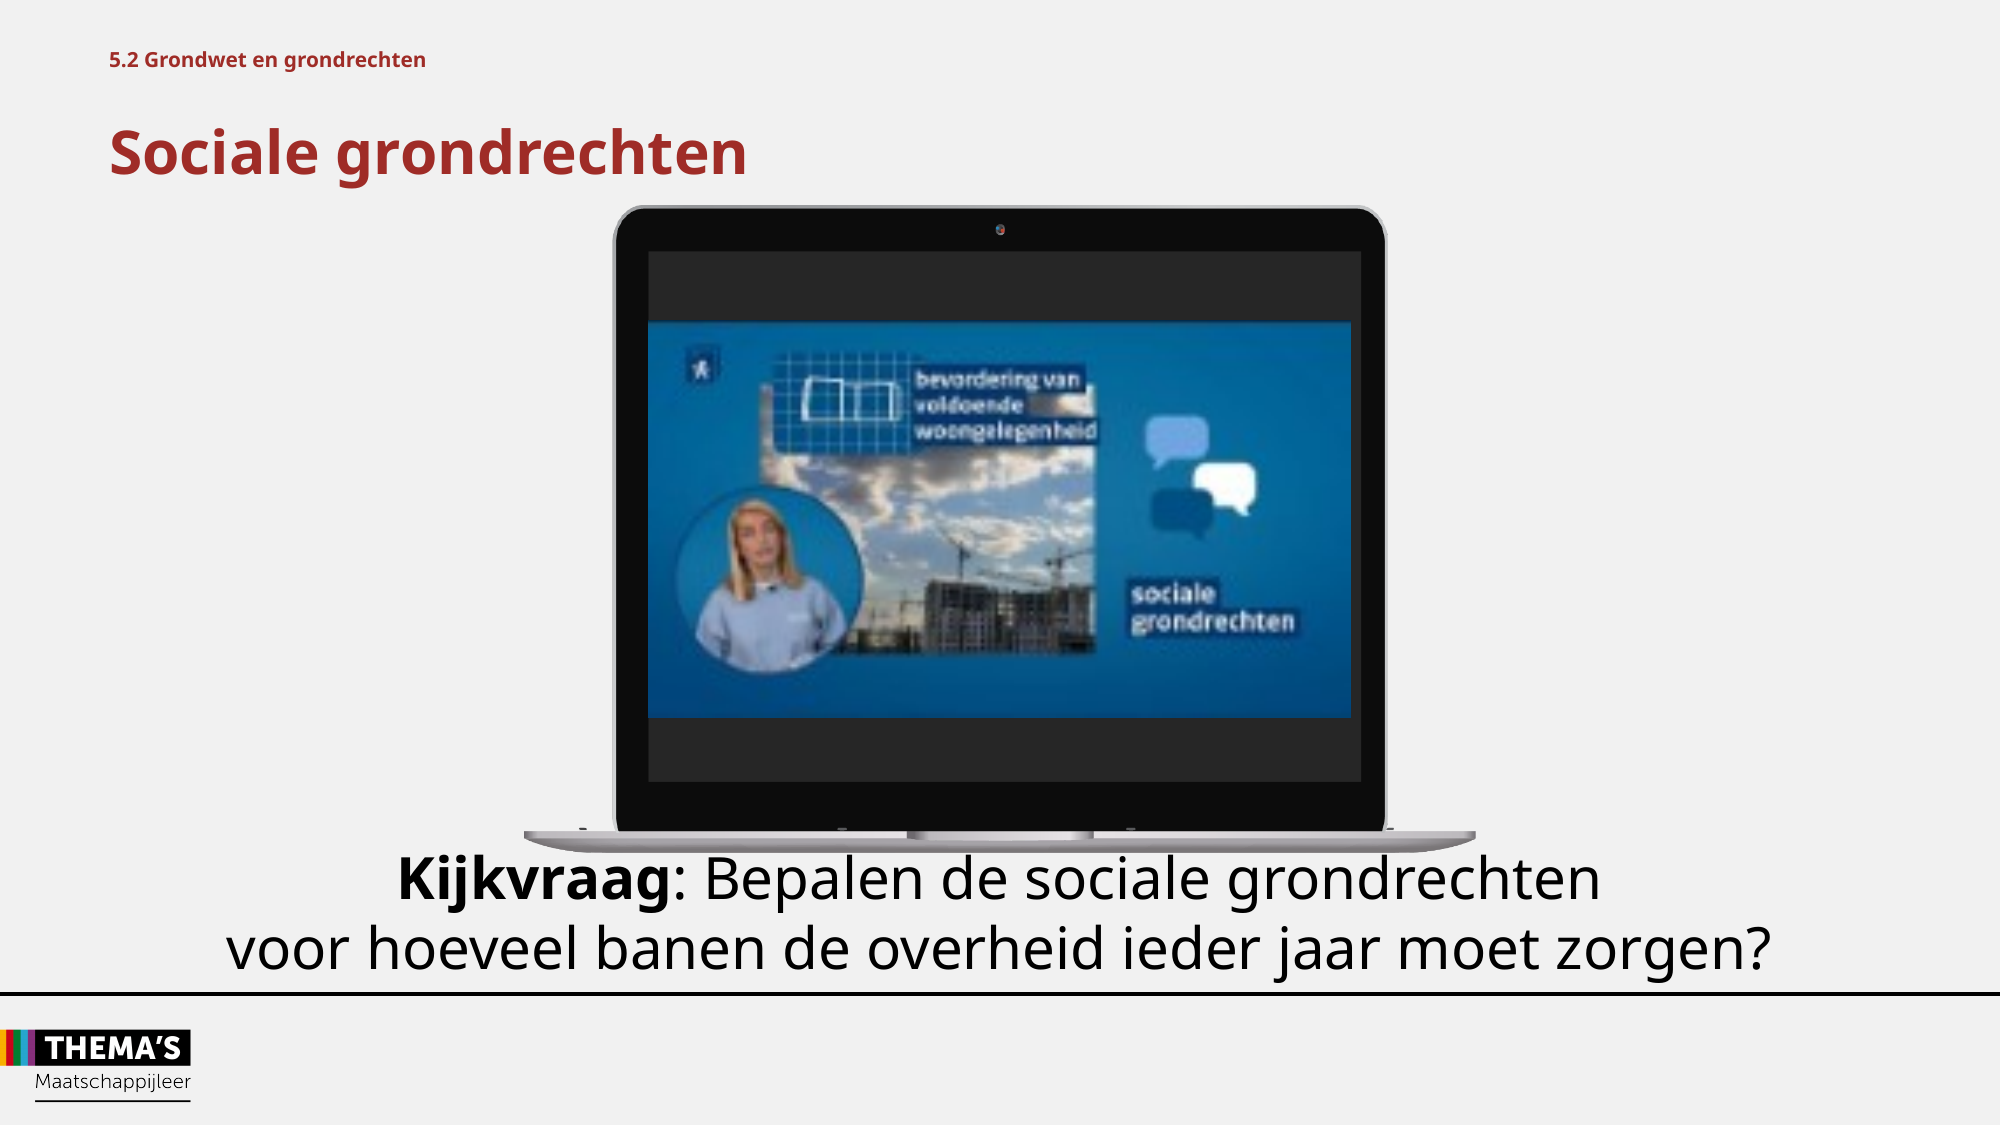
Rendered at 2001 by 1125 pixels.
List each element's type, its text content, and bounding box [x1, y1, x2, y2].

list 5.2 Grondwet en grondrechten [94, 33, 941, 88]
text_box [647, 320, 1352, 719]
list Sociale grondrechten [94, 114, 1828, 205]
text_box Kijkvraag: Bepalen de sociale grondrechten voor hoeveel banen de overheid ieder jaar moet zorgen? [212, 833, 1787, 989]
picture [0, 993, 203, 1125]
picture [524, 205, 1476, 833]
